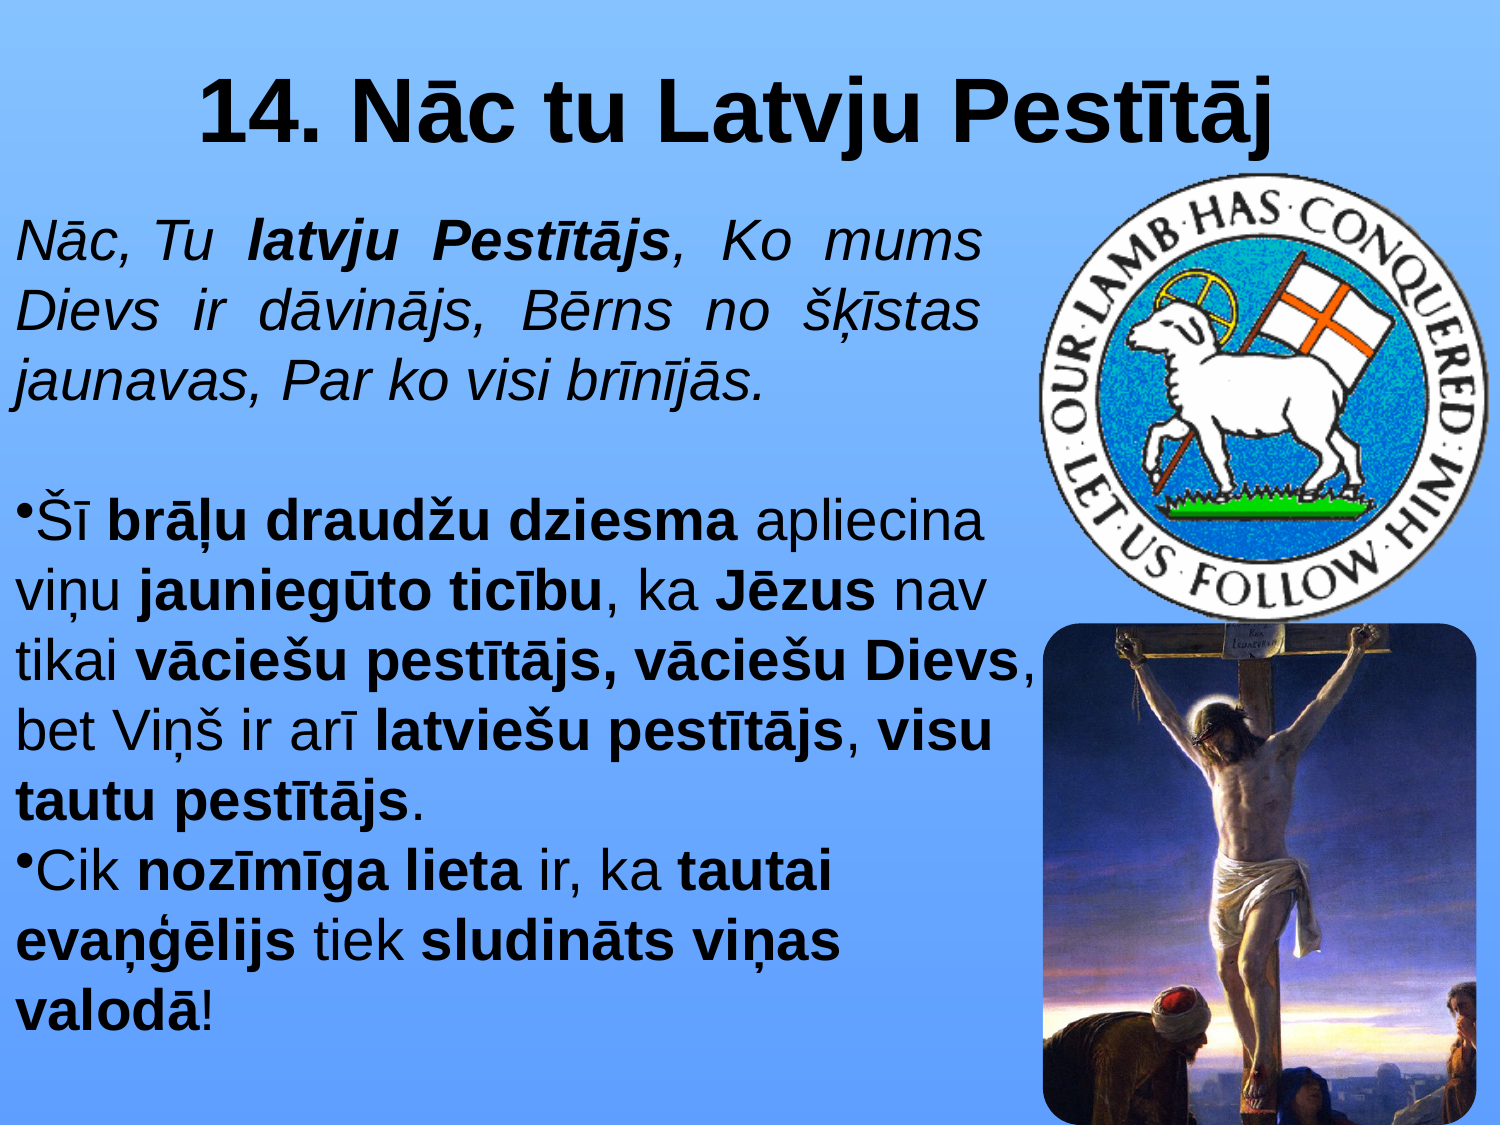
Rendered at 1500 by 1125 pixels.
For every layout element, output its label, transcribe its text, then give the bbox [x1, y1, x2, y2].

list Nāc, Tu latvju Pestītājs, Ko mums Dievs ir dāvinājs, Bērns no šķīstas jaunavas, Par ko visi brīnījās. Šī brāļu draudžu dziesma apliecina viņu jauniegūto ticību, ka Jēzus nav tikai vāciešu pestītājs, vāciešu Dievs, bet Viņš ir arī latviešu pestītājs, visu tautu pestītājs. Cik nozīmīga lieta ir, ka tautai evaņģēlijs tiek sludināts viņas valodā! [0, 194, 1037, 1044]
picture [1029, 163, 1500, 1125]
title 14. Nāc tu Latvju Pestītāj [0, 11, 1500, 194]
